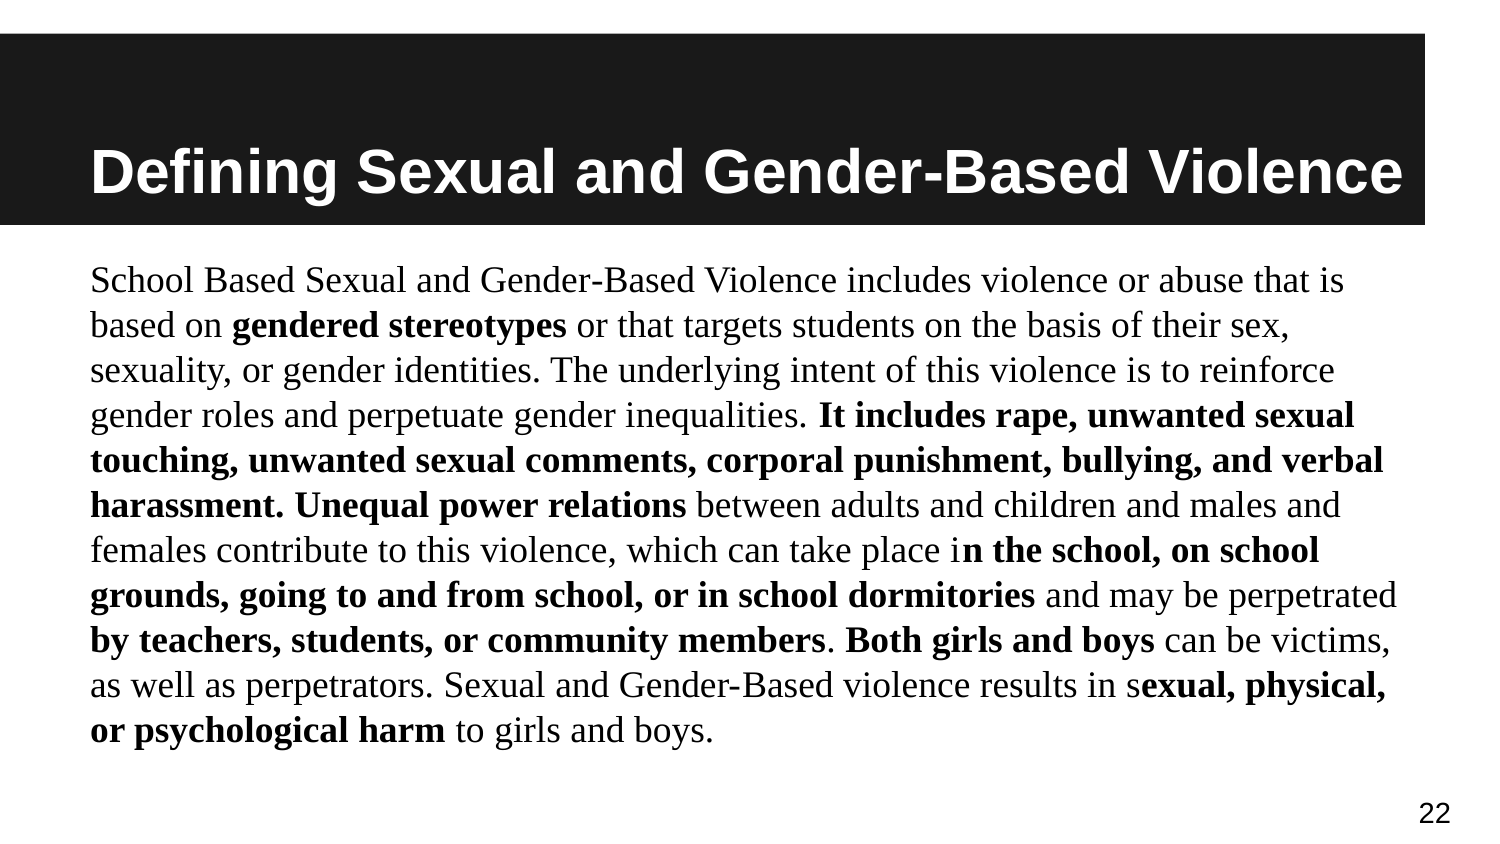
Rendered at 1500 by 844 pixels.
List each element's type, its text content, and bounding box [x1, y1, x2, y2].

list School Based Sexual and Gender-Based Violence includes violence or abuse that is based on gendered stereotypes or that targets students on the basis of their sex, sexuality, or gender identities. The underlying intent of this violence is to reinforce gender roles and perpetuate gender inequalities. It includes rape, unwanted sexual touching, unwanted sexual comments, corporal punishment, bullying, and verbal harassment. Unequal power relations between adults and children and males and females contribute to this violence, which can take place in the school, on school grounds, going to and from school, or in school dormitories and may be perpetrated by teachers, students, or community members. Both girls and boys can be victims, as well as perpetrators. Sexual and Gender-Based violence results in sexual, physical, or psychological harm to girls and boys. [75, 239, 1425, 808]
slide_number 22 [1403, 779, 1494, 844]
title Defining Sexual and Gender-Based Violence [75, 33, 1425, 221]
